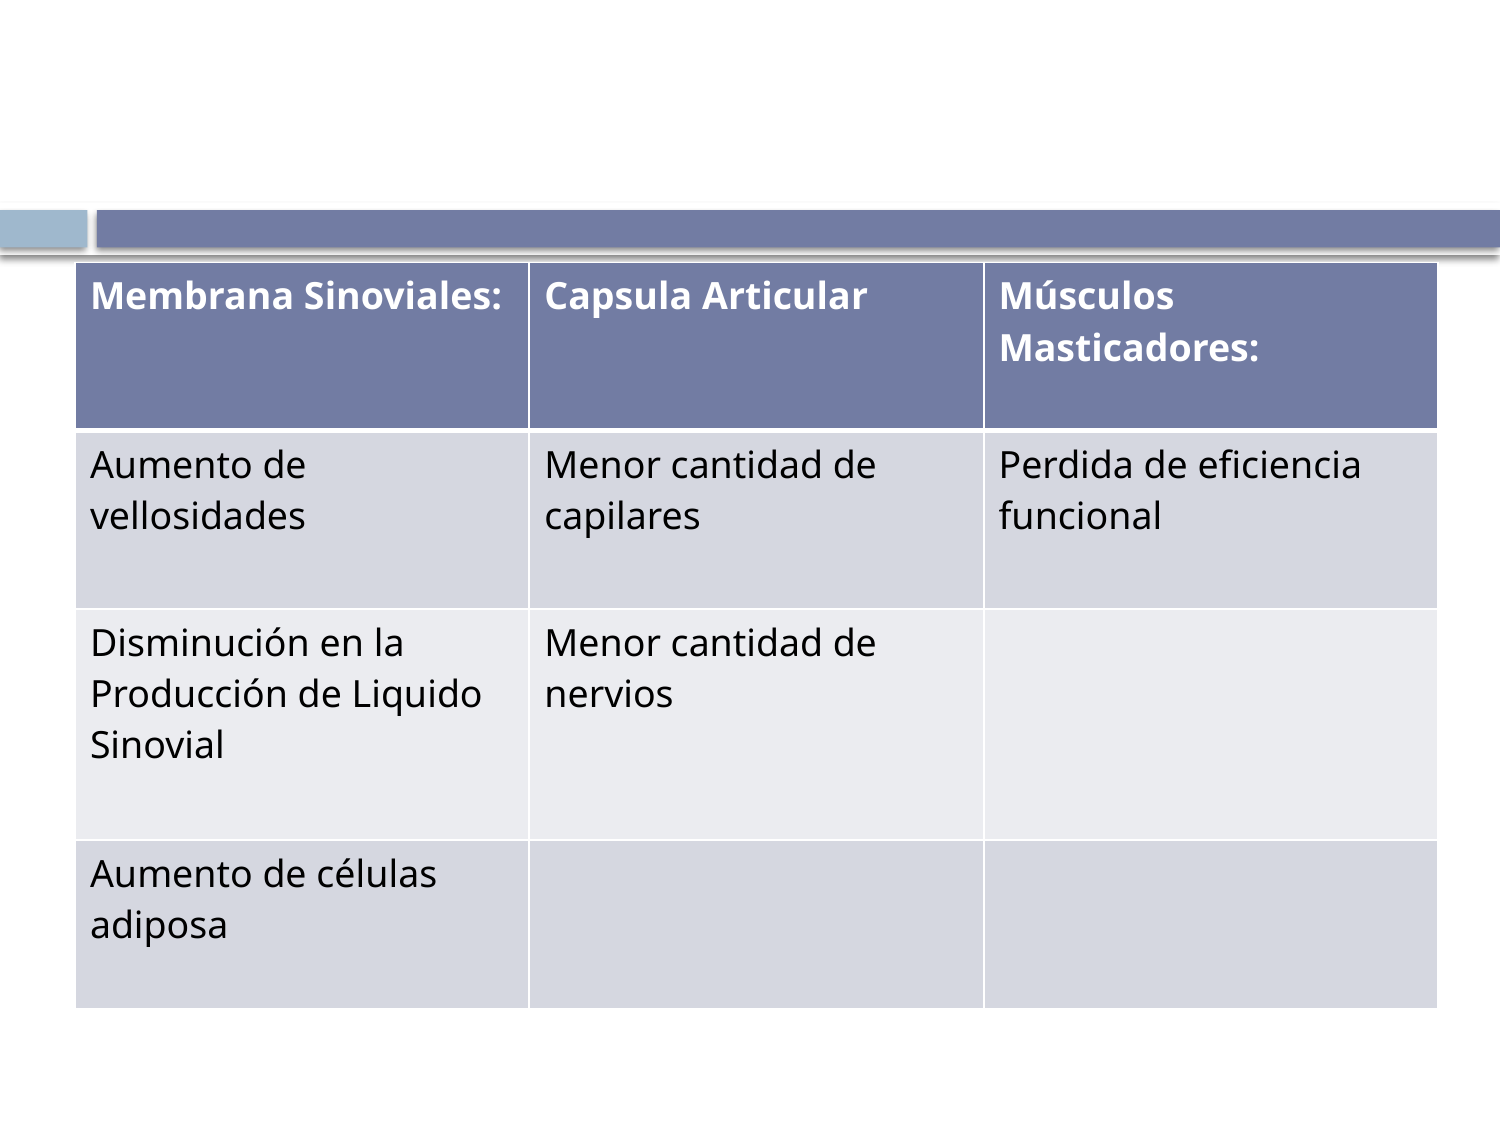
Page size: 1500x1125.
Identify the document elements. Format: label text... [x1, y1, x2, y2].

table_cell Menor cantidad de capilares [530, 433, 983, 608]
table_cell [985, 610, 1437, 839]
table_header Músculos Masticadores: [985, 263, 1437, 428]
table_cell Menor cantidad de nervios [530, 610, 983, 839]
table_cell Disminución en la Producción de Liquido Sinovial [76, 610, 528, 839]
table_cell Perdida de eficiencia funcional [985, 433, 1437, 608]
table_cell [530, 841, 983, 1008]
table_header Capsula Articular [530, 263, 983, 428]
table_header Membrana Sinoviales: [76, 263, 528, 428]
table_cell [985, 841, 1437, 1008]
table_cell Aumento de vellosidades [76, 433, 528, 608]
table_cell Aumento de células adiposa [76, 841, 528, 1008]
